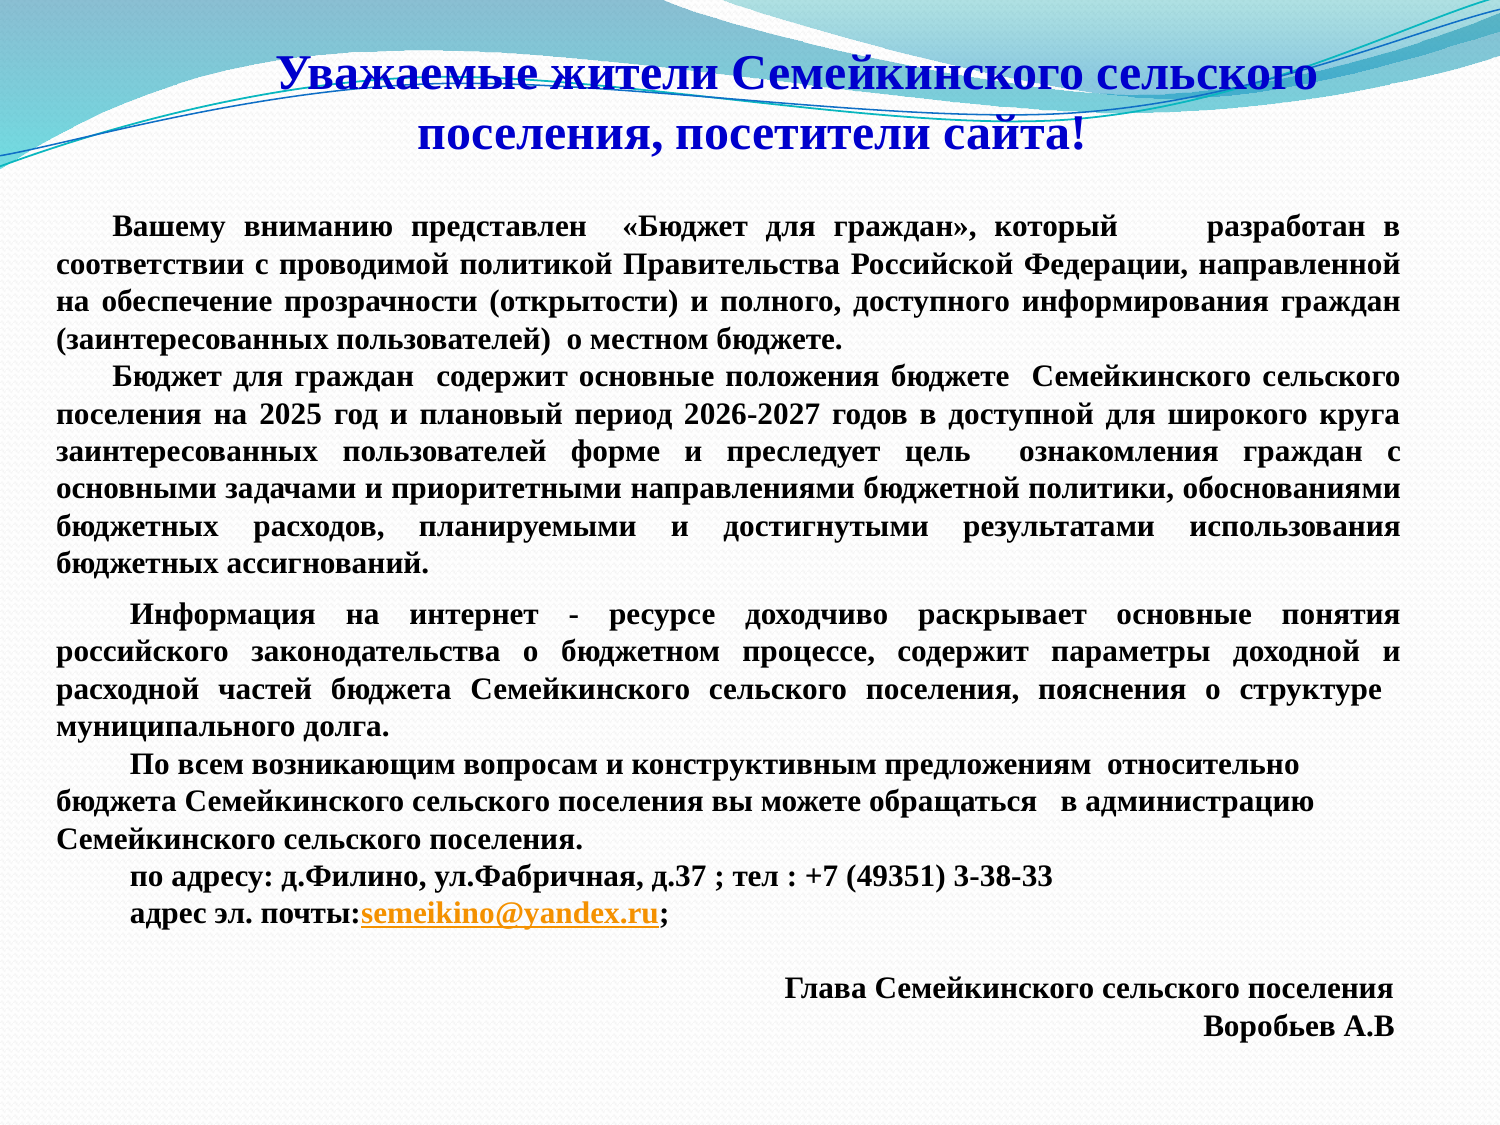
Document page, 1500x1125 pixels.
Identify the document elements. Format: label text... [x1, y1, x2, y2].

text_box Вашему вниманию представлен «Бюджет для граждан», который разработан в соответствии с проводимой политикой Правительства Российской Федерации, направленной на обеспечение прозрачности (открытости) и полного, доступного информирования граждан (заинтересованных пользователей) о местном бюджете. Бюджет для граждан содержит основные положения бюджете Семейкинского сельского поселения на 2025 год и плановый период 2026-2027 годов в доступной для широкого круга заинтересованных пользователей форме и преследует цель ознакомления граждан с основными задачами и приоритетными направлениями бюджетной политики, обоснованиями бюджетных расходов, планируемыми и достигнутыми результатами использования бюджетных ассигнований. [41, 198, 1417, 585]
text_box Уважаемые жители Семейкинского сельского поселения, посетители сайта! [88, 31, 1417, 167]
text_box Информация на интернет - ресурсе доходчиво раскрывает основные понятия российского законодательства о бюджетном процессе, содержит параметры доходной и расходной частей бюджета Семейкинского сельского поселения, пояснения о структуре муниципального долга. По всем возникающим вопросам и конструктивным предложениям относительно бюджета Семейкинского сельского поселения вы можете обращаться в администрацию Семейкинского сельского поселения. по адресу: д.Филино, ул.Фабричная, д.37 ; тел : +7 (49351) 3-38-33 адрес эл. почты:semeikino@yandex.ru; Глава Семейкинского сельского поселения Воробьев А.В. [41, 585, 1417, 1050]
